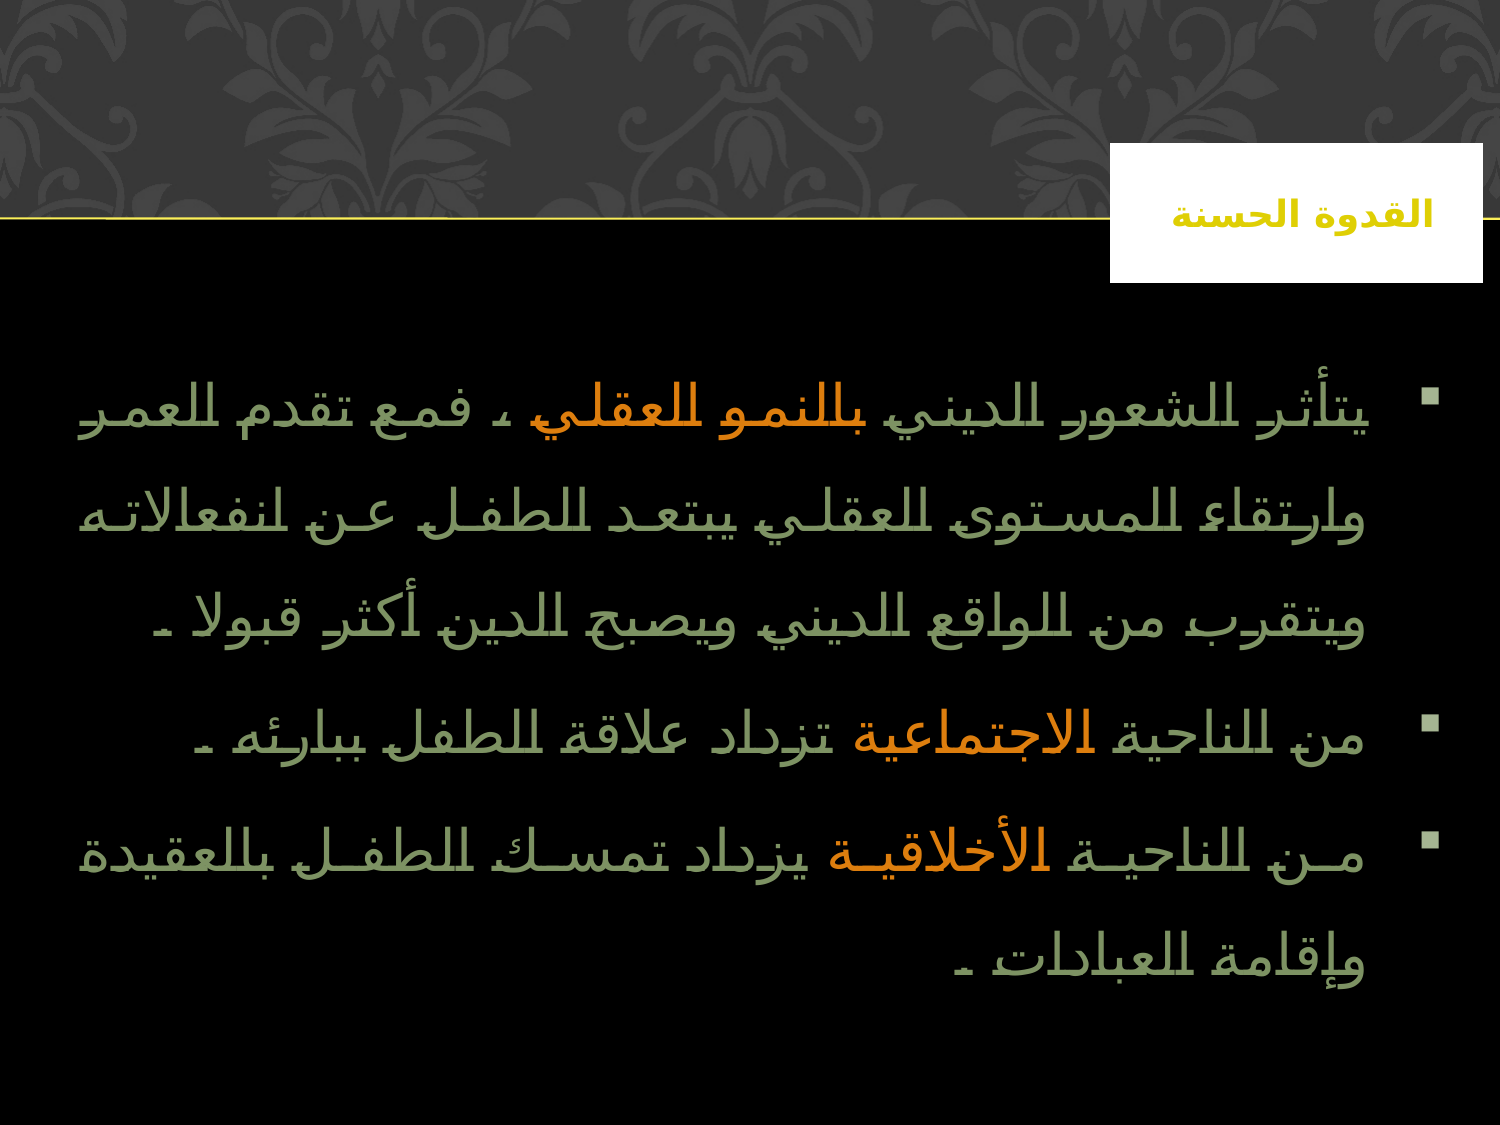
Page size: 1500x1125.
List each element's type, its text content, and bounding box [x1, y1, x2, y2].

list يتأثر الشعور الديني بالنمو العقلي ، فمع تقدم العمر وارتقاء المستوى العقلي يبتعد الطفل عن انفعالاته ويتقرب من الواقع الديني ويصبح الدين أكثر قبولا . من الناحية الاجتماعية تزداد علاقة الطفل ببارئه . من الناحية الأخلاقية يزداد تمسك الطفل بالعقيدة وإقامة العبادات . [64, 326, 1459, 1089]
title القدوة الحسنة [1110, 143, 1483, 283]
